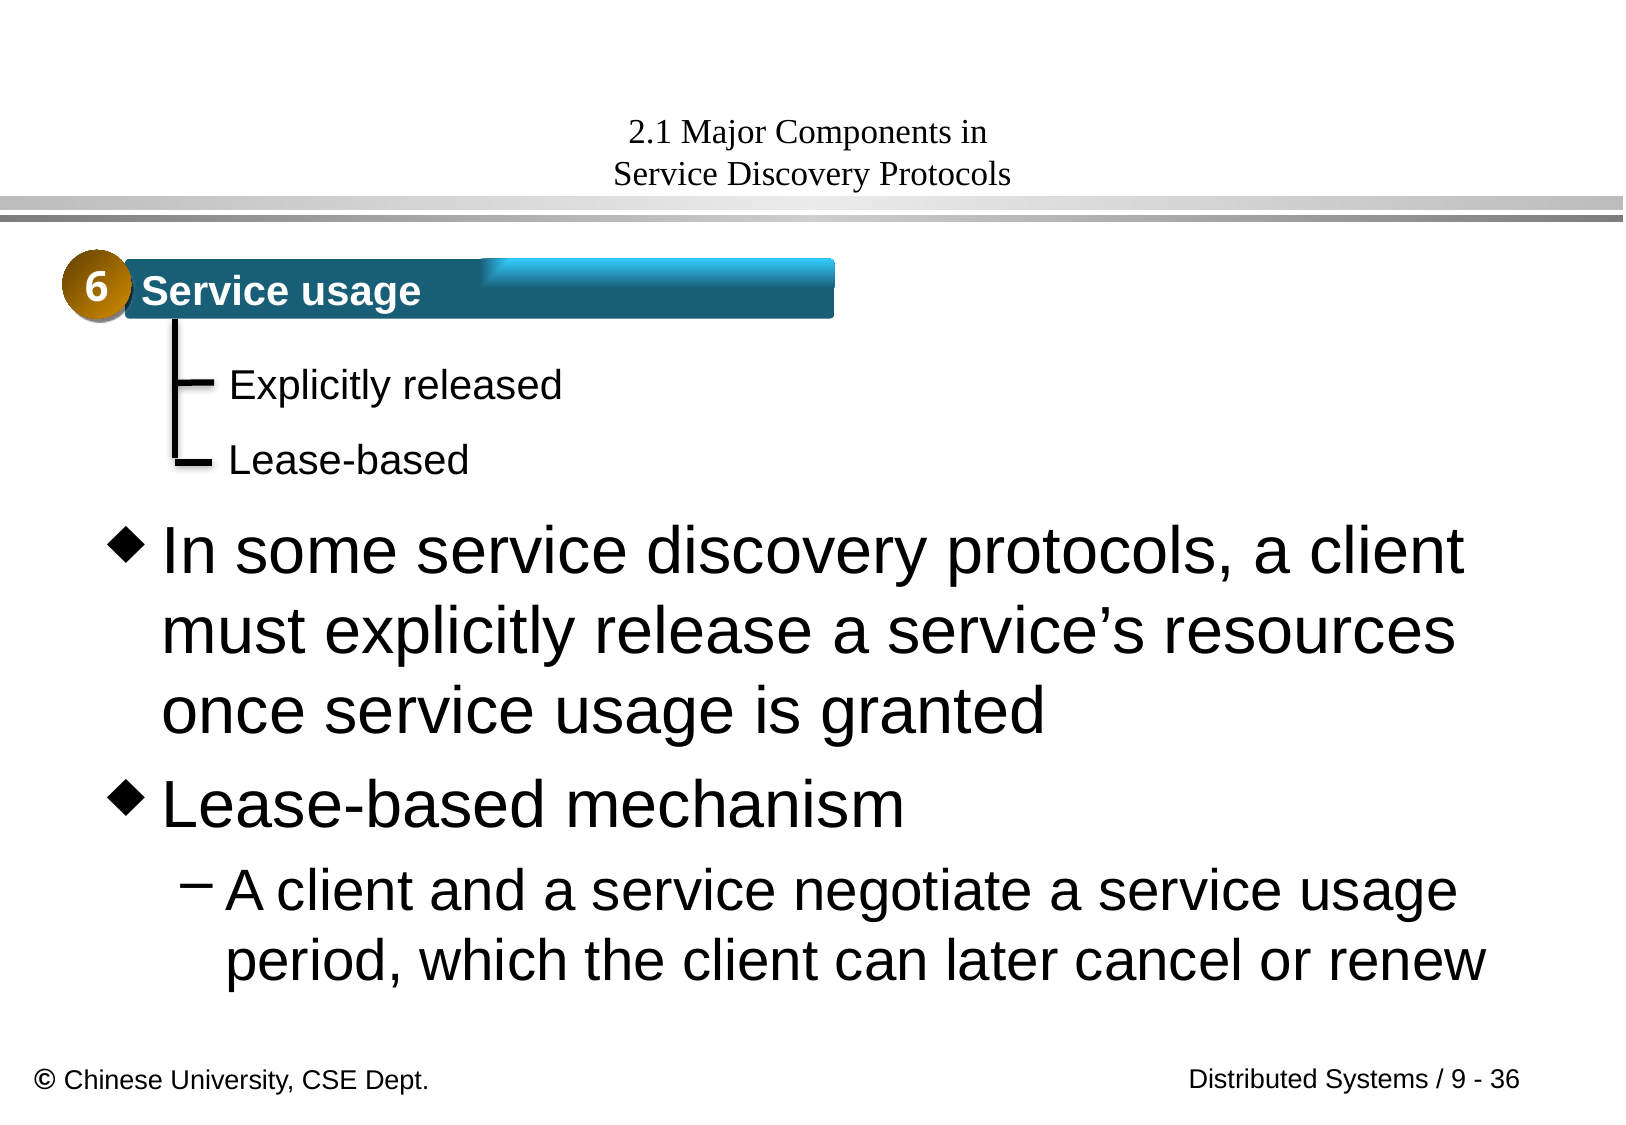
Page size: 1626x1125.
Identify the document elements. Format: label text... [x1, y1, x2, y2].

title 2.1 Major Components in Service Discovery Protocols [49, 99, 1576, 201]
list In some service discovery protocols, a client must explicitly release a service’s resources once service usage is granted Lease-based mechanism A client and a service negotiate a service usage period, which the client can later cancel or renew [92, 499, 1506, 1013]
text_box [62, 249, 835, 491]
